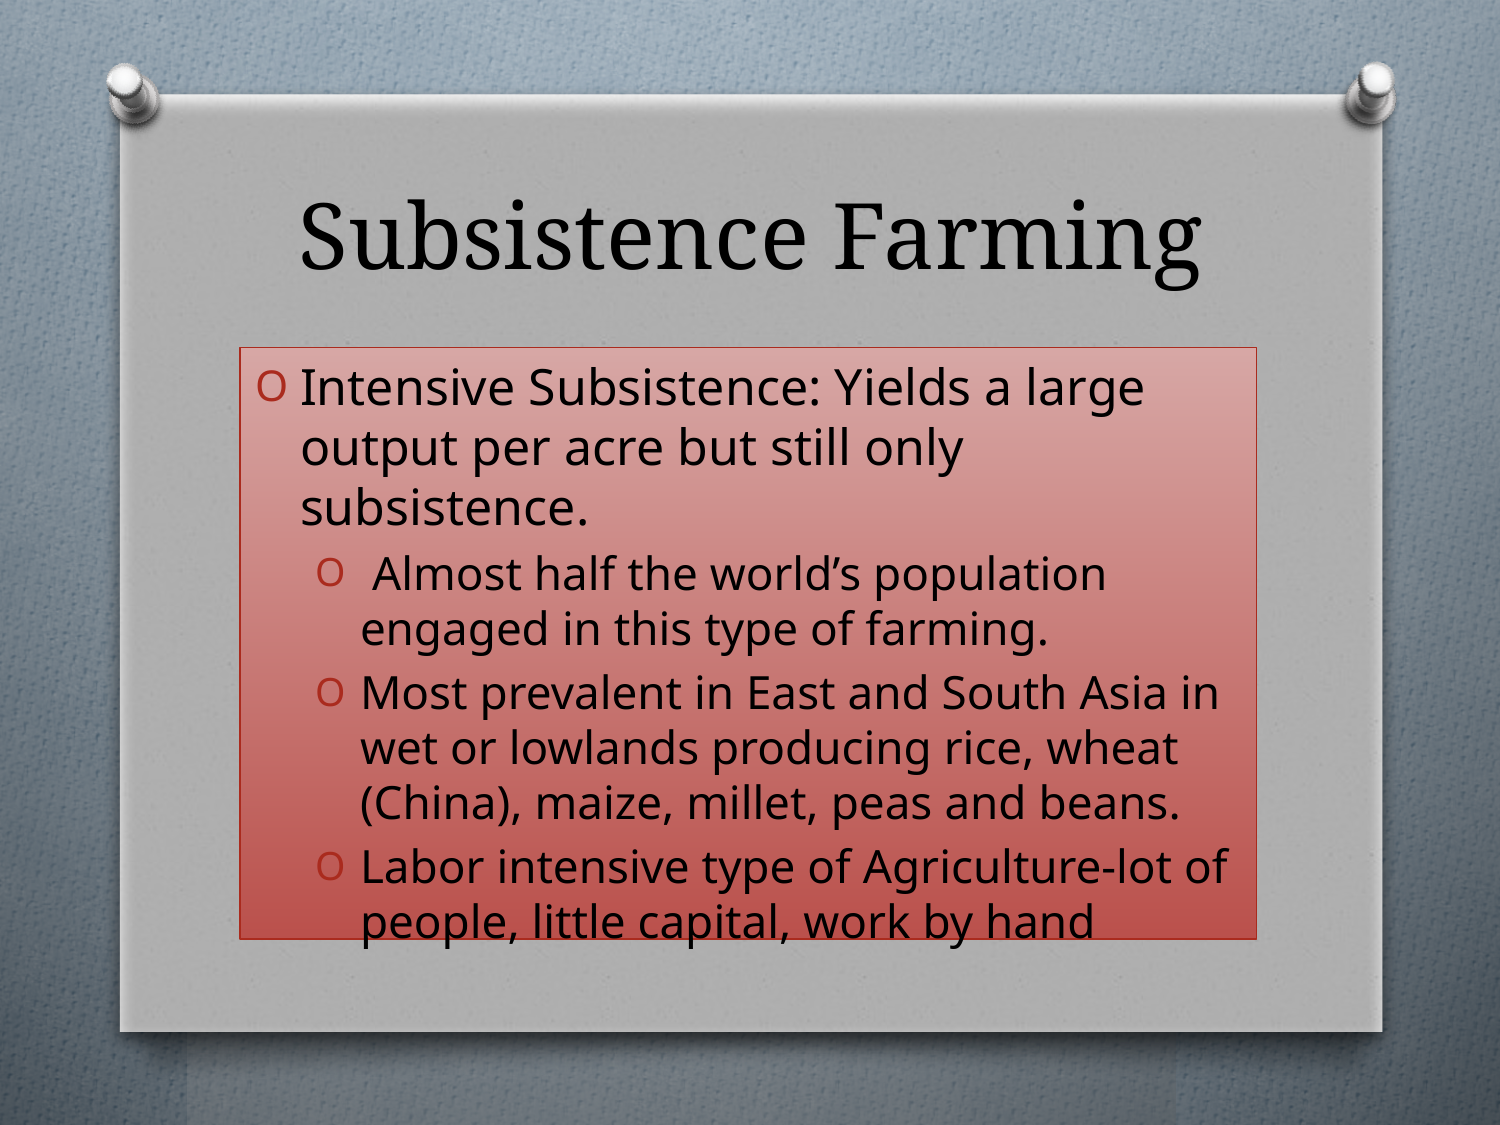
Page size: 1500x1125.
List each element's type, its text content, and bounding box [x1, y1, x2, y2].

picture [1317, 35, 1439, 156]
list Intensive Subsistence: Yields a large output per acre but still only subsistence. Almost half the world’s population engaged in this type of farming. Most prevalent in East and South Asia in wet or lowlands producing rice, wheat (China), maize, millet, peas and beans. Labor intensive type of Agriculture-lot of people, little capital, work by hand [239, 347, 1257, 940]
title Subsistence Farming [179, 134, 1323, 332]
picture [75, 29, 198, 153]
